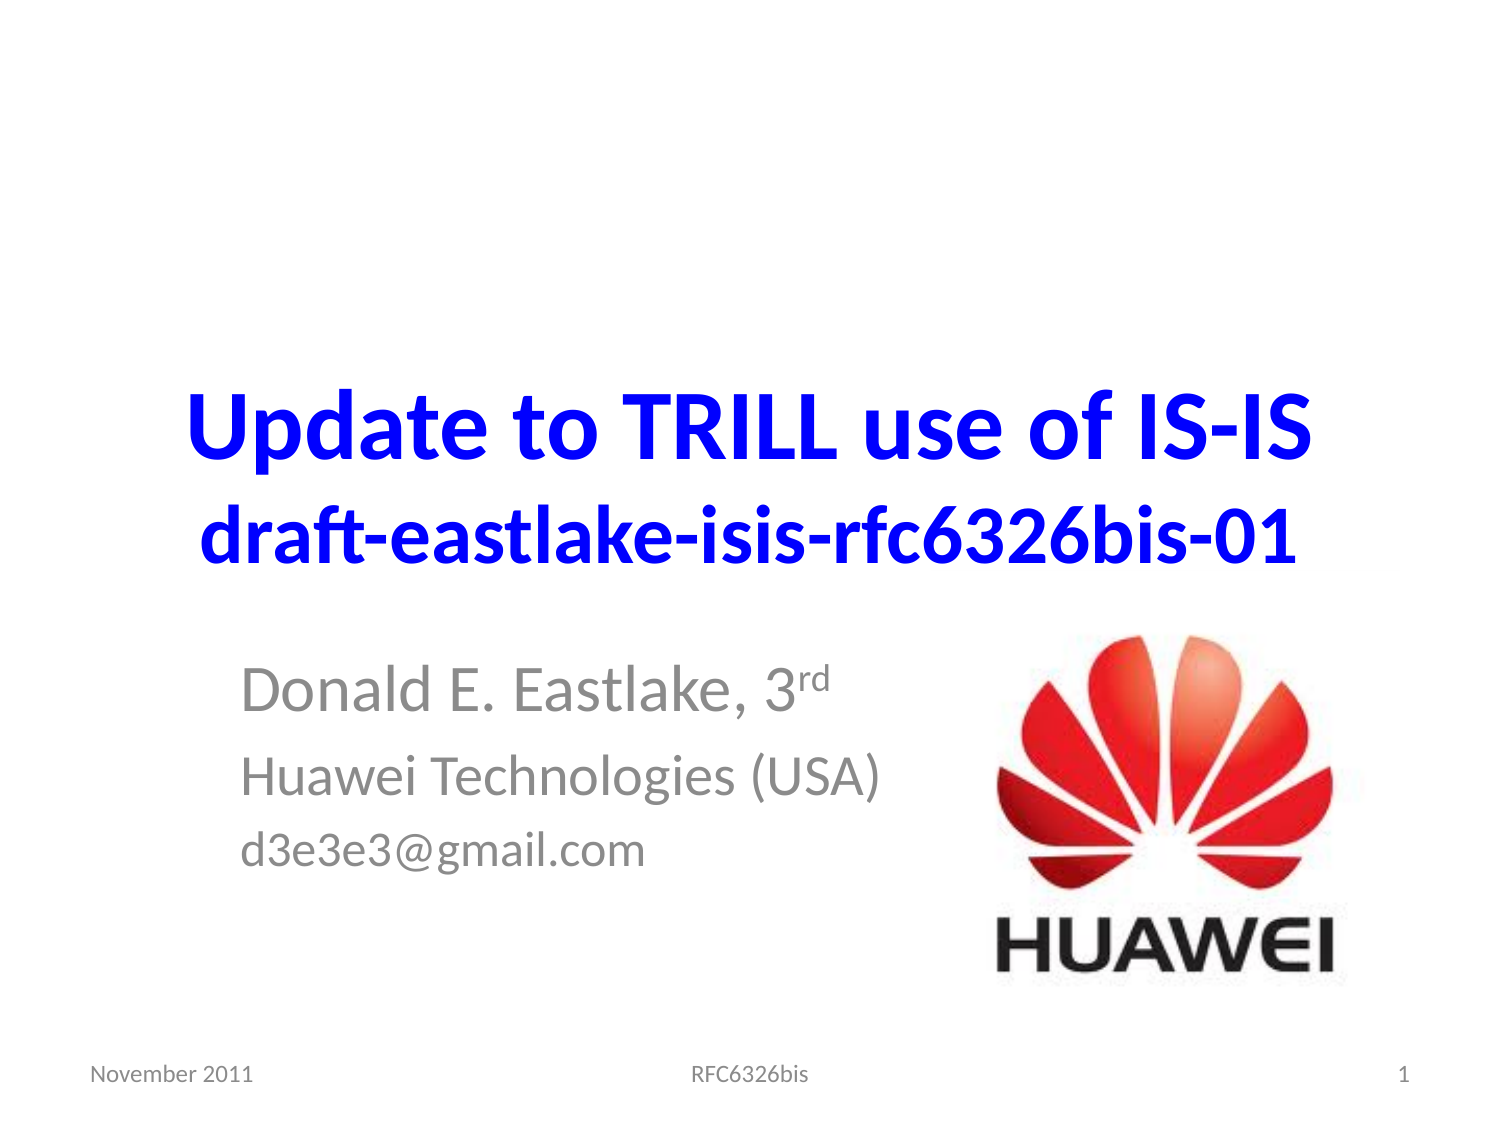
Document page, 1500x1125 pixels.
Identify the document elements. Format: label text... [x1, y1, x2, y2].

title Update to TRILL use of IS-IS draft-eastlake-isis-rfc6326bis-01 [112, 349, 1388, 591]
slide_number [75, 1042, 425, 1103]
slide_number 1 [1074, 1042, 1425, 1103]
picture [930, 569, 1401, 1039]
footer RFC6326bis [512, 1042, 988, 1103]
subtitle Donald E. Eastlake, 3rd Huawei Technologies (USA) d3e3e3@gmail.com [225, 637, 925, 925]
